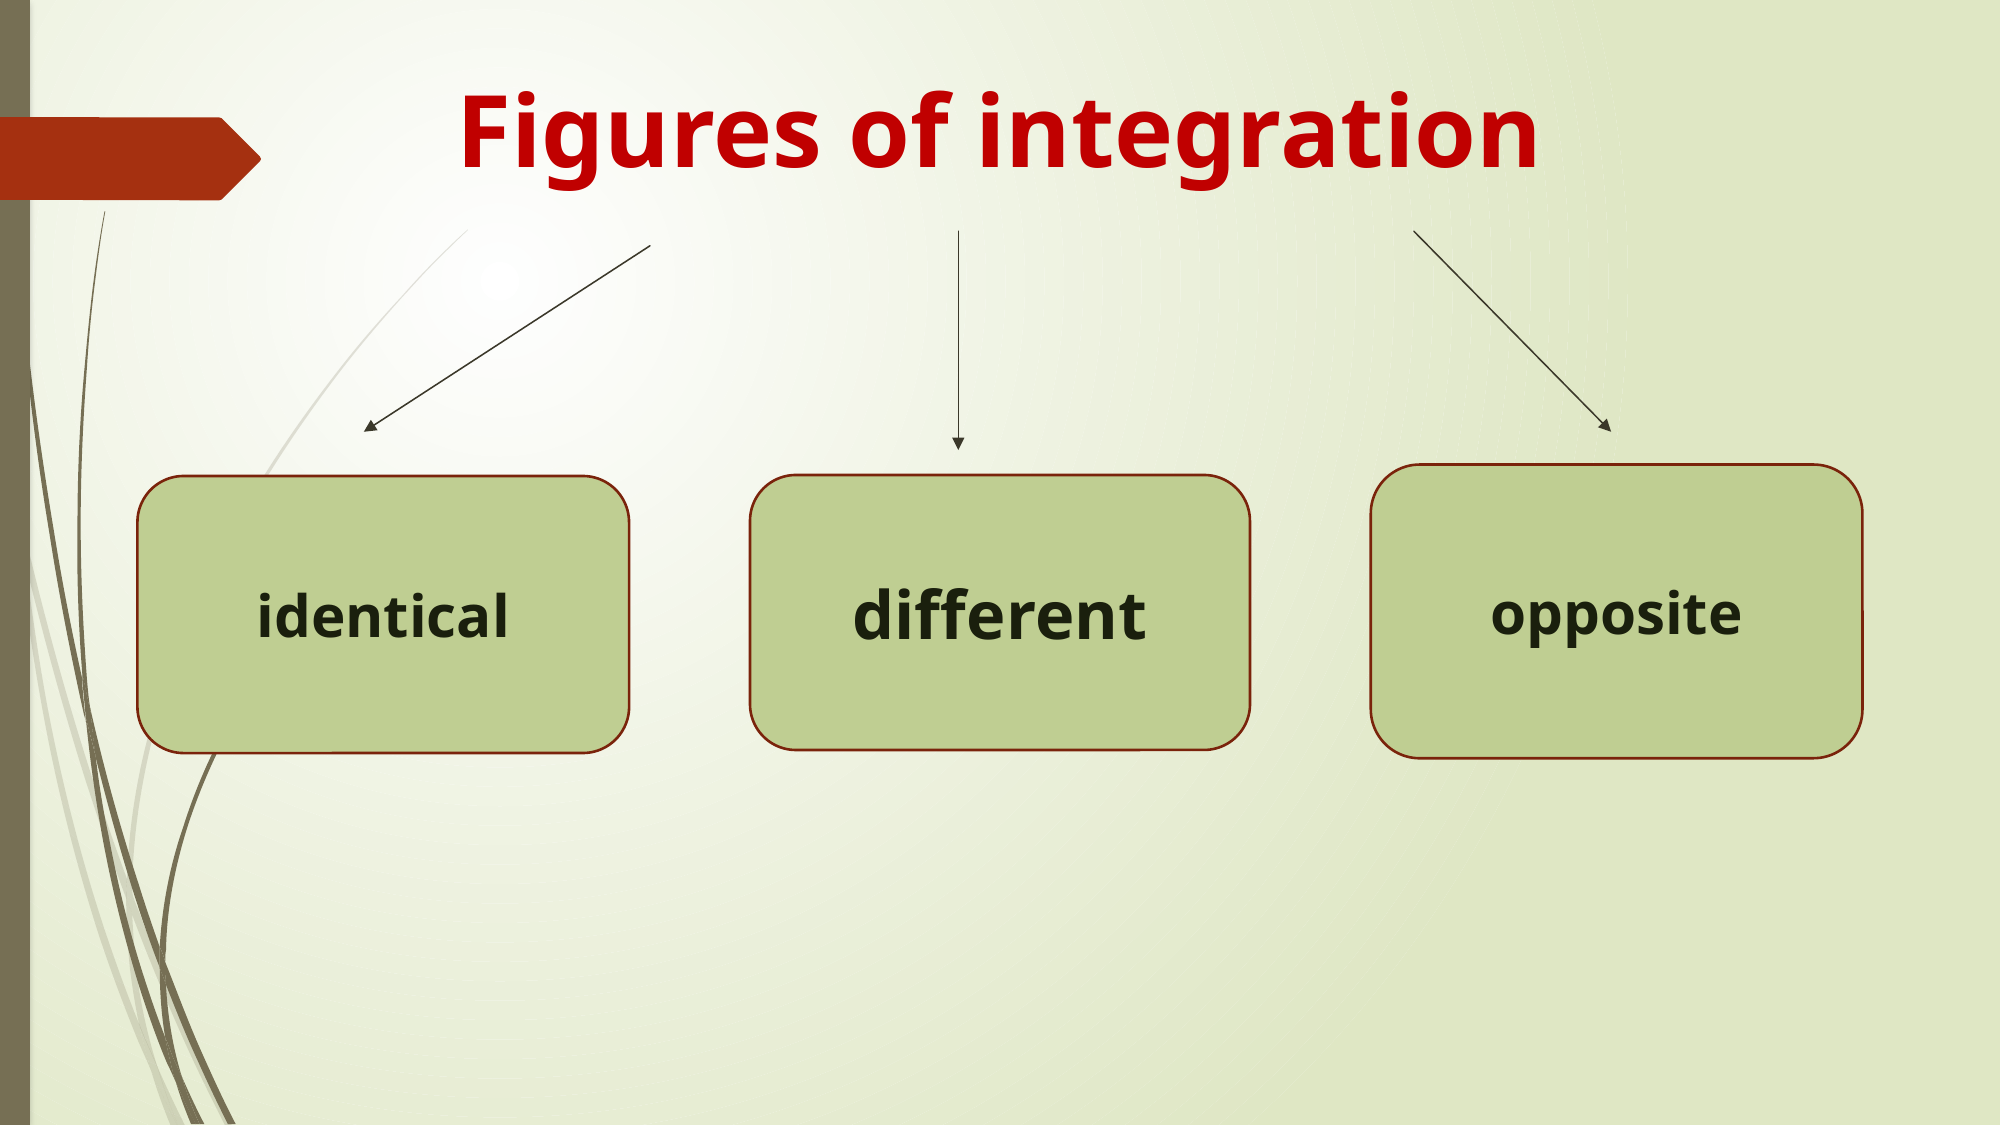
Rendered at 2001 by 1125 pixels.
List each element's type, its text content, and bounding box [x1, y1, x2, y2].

text_box opposite [1369, 463, 1864, 760]
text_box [363, 245, 651, 433]
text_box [1413, 230, 1612, 432]
text_box identical [136, 474, 631, 755]
title Figures of integration [137, 59, 1863, 261]
text_box different [748, 473, 1252, 752]
